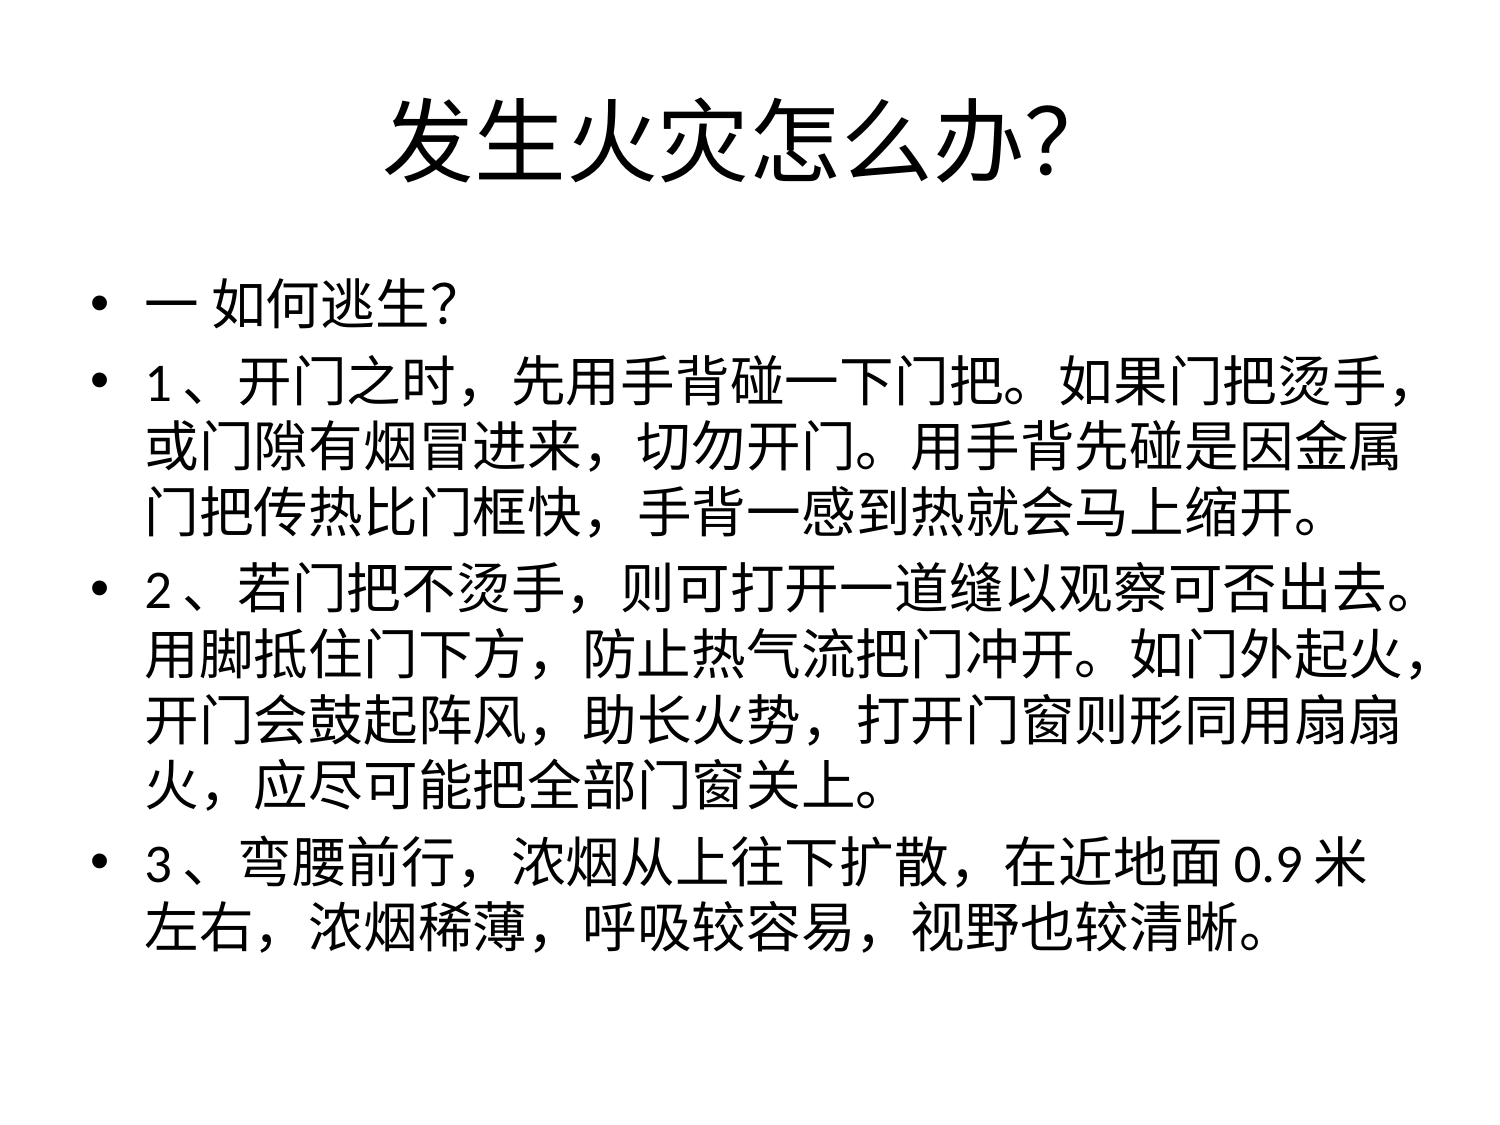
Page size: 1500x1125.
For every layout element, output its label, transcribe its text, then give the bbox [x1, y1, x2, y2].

title 发生火灾怎么办？ [75, 45, 1425, 233]
list 一 如何逃生？ 1、开门之时，先用手背碰一下门把。如果门把烫手，或门隙有烟冒进来，切勿开门。用手背先碰是因金属门把传热比门框快，手背一感到热就会马上缩开。 2、若门把不烫手，则可打开一道缝以观察可否出去。用脚抵住门下方，防止热气流把门冲开。如门外起火，开门会鼓起阵风，助长火势，打开门窗则形同用扇扇火，应尽可能把全部门窗关上。 3、弯腰前行，浓烟从上往下扩散，在近地面0.9米左右，浓烟稀薄，呼吸较容易，视野也较清晰。 [75, 262, 1425, 1005]
